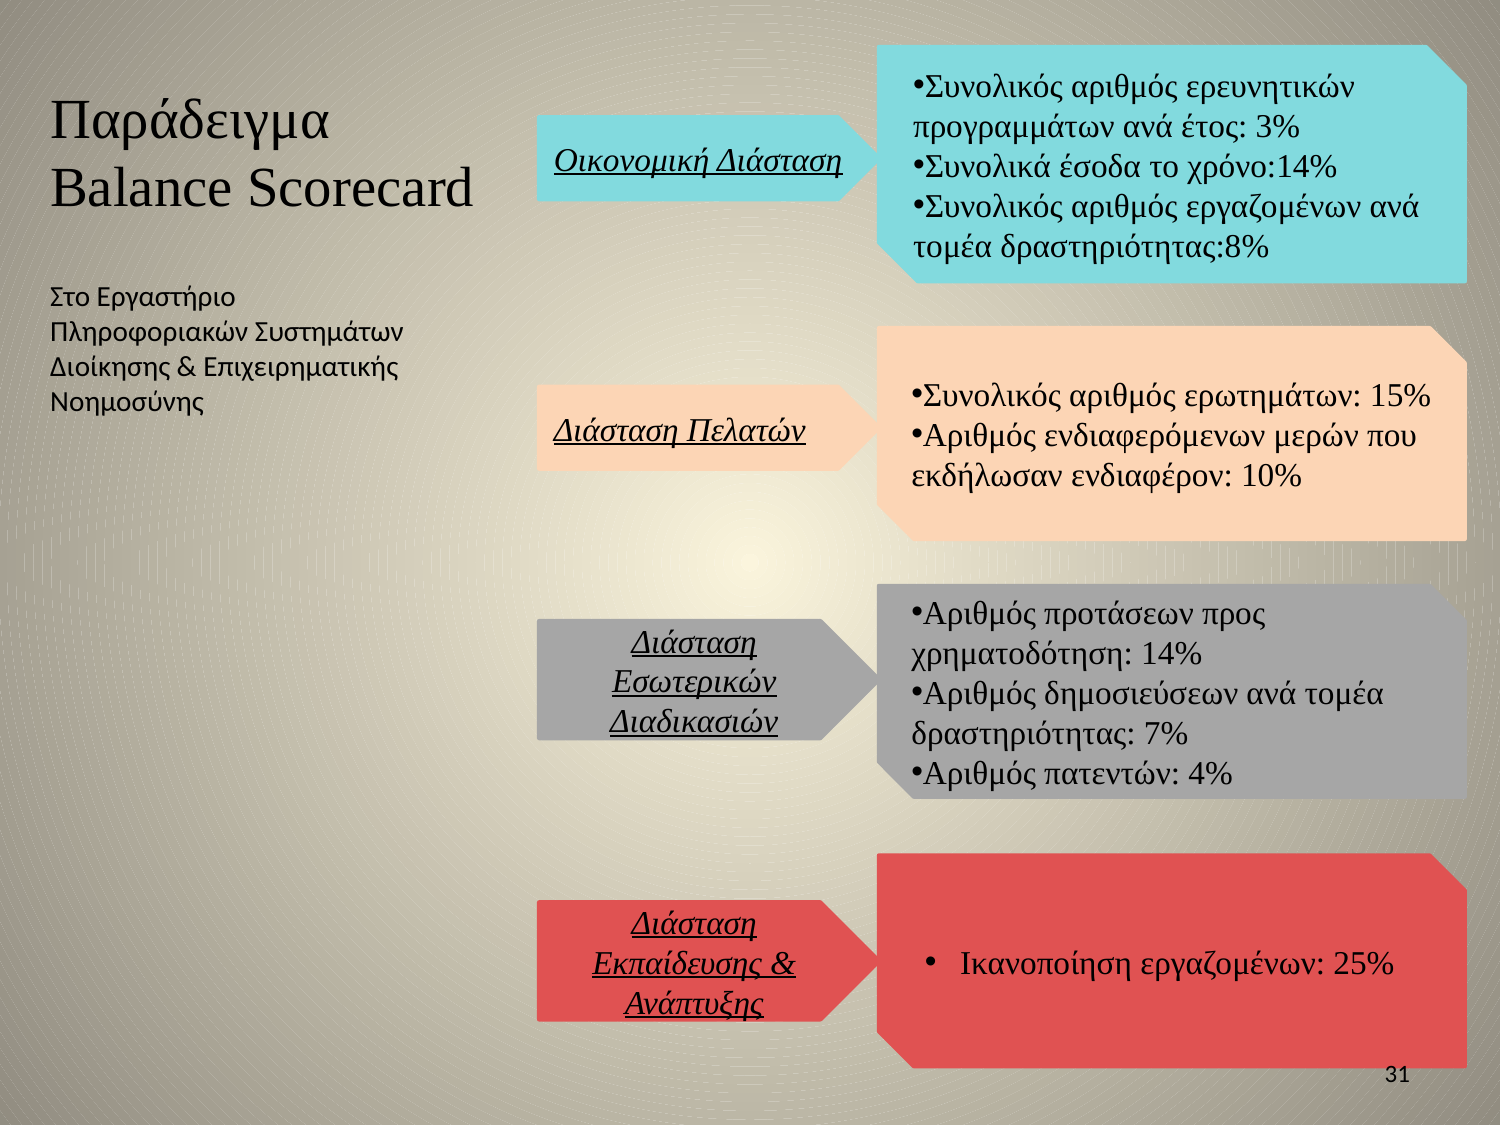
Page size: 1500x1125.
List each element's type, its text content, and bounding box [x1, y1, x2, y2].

slide_number 31 [1074, 1042, 1425, 1103]
title Παράδειγμα Balance Scorecard [35, 35, 528, 226]
text_box Συνολικός αριθμός ερωτημάτων: 15% Αριθμός ενδιαφερόμενων μερών που εκδήλωσαν ενδιαφέρον: 10% [876, 325, 1467, 542]
text_box Διάσταση Πελατών [536, 384, 876, 471]
text_box Αριθμός προτάσεων προς χρηματοδότηση: 14% Αριθμός δημοσιεύσεων ανά τομέα δραστηριότητας: 7% Αριθμός πατεντών: 4% [876, 583, 1467, 799]
text_box Διάσταση Εσωτερικών Διαδικασιών [536, 618, 876, 741]
text_box Οικονομική Διάσταση [536, 115, 876, 202]
text_box Ικανοποίηση εργαζομένων: 25% [876, 853, 1467, 1069]
list Στο Εργαστήριο Πληροφοριακών Συστημάτων Διοίκησης & Επιχειρηματικής Νοημοσύνης [35, 269, 422, 1005]
text_box Συνολικός αριθμός ερευνητικών προγραμμάτων ανά έτος: 3% Συνολικά έσοδα το χρόνο:14% Συνολικός αριθμός εργαζομένων ανά τομέα δραστηριότητας:8% [876, 44, 1467, 284]
text_box Διάσταση Εκπαίδευσης & Ανάπτυξης [536, 900, 876, 1022]
